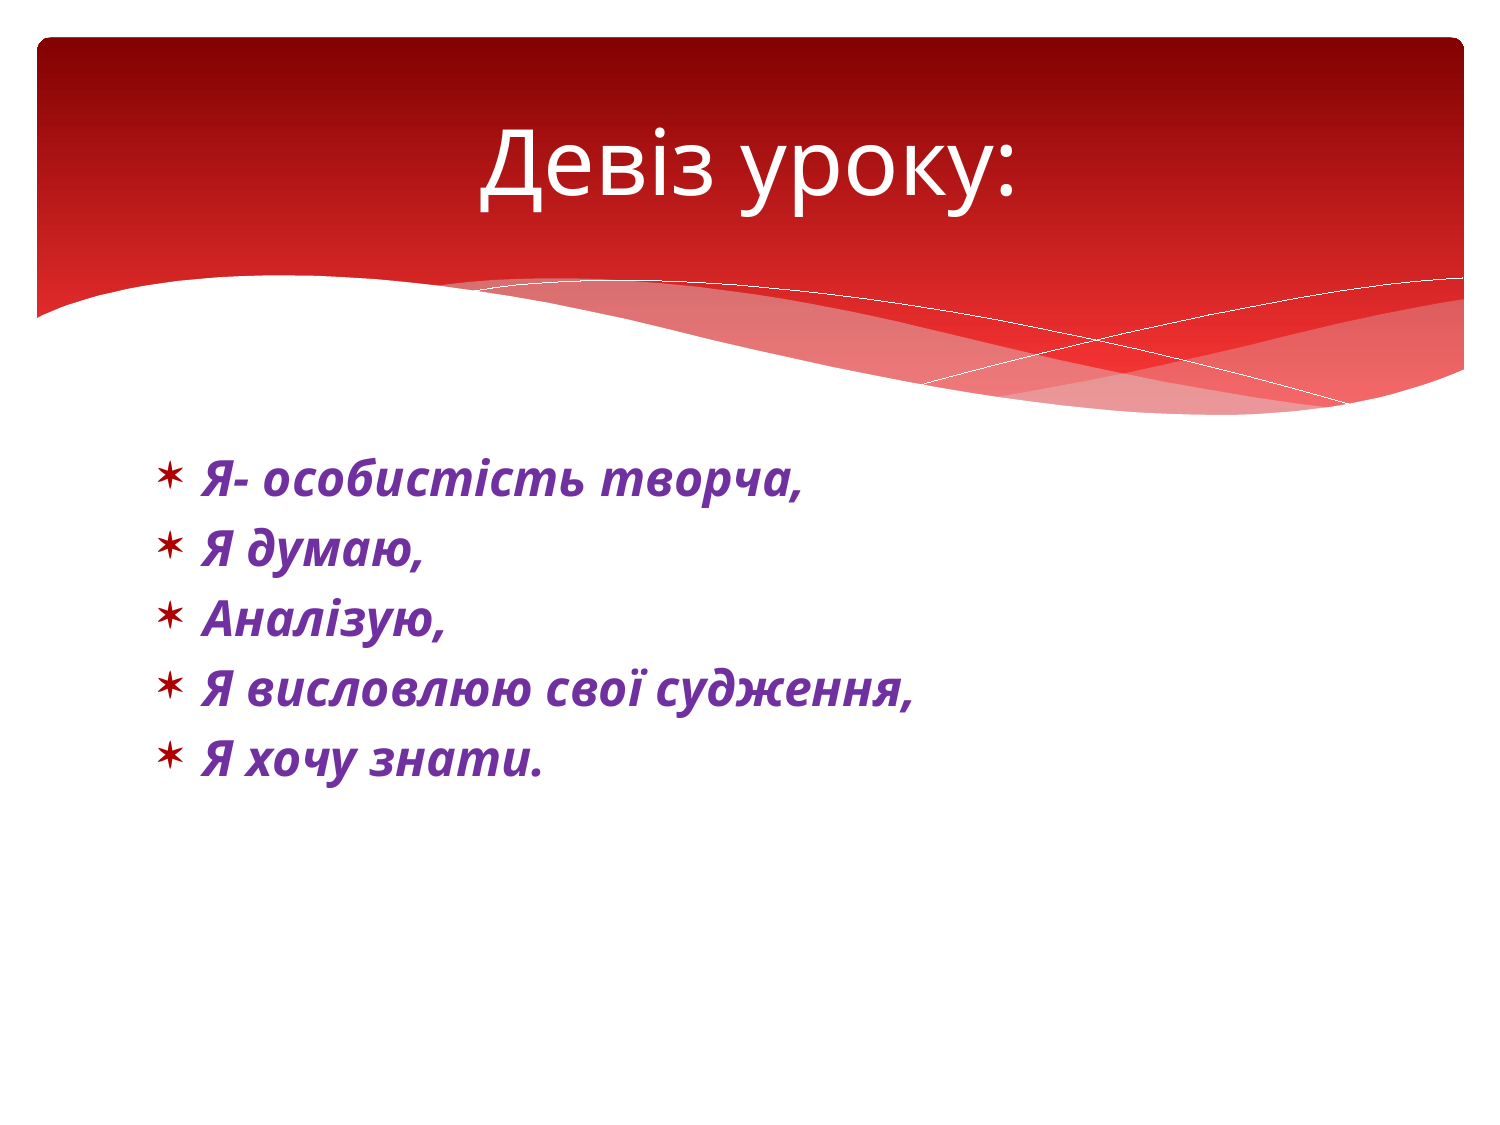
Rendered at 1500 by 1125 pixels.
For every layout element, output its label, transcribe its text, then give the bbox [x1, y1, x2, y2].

list Я- особистість творча, Я думаю, Аналізую, Я висловлюю свої судження, Я хочу знати. [143, 438, 1359, 1005]
title Девіз уроку: [75, 55, 1425, 261]
